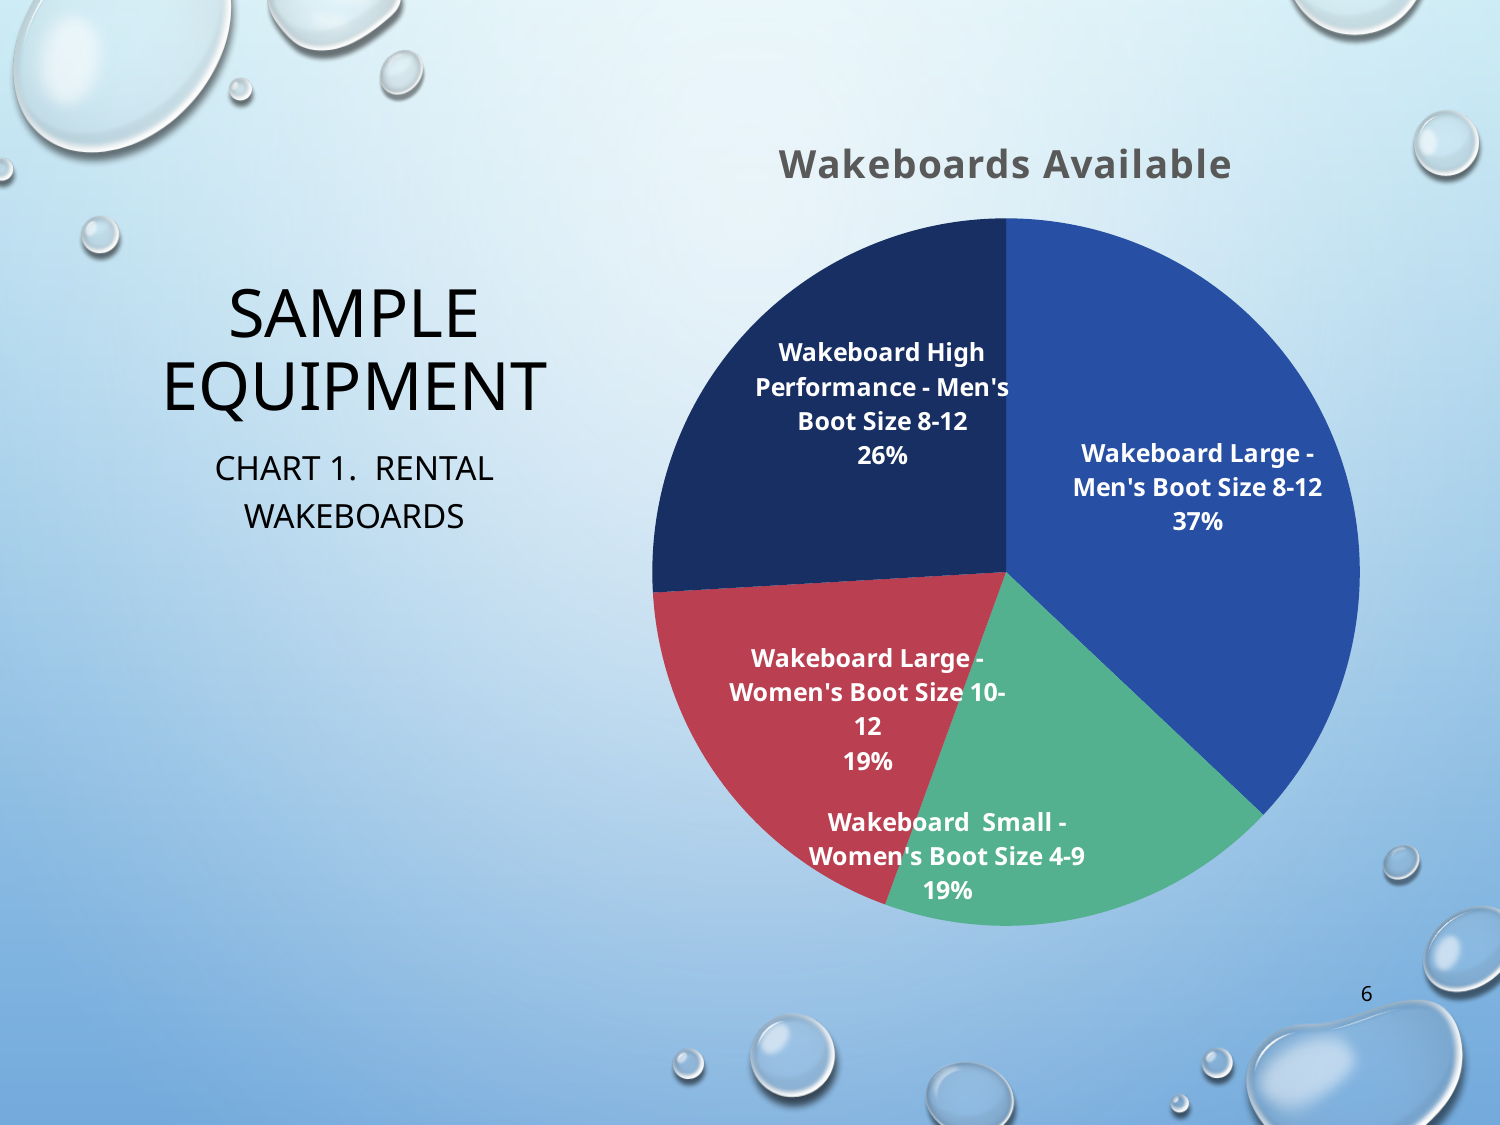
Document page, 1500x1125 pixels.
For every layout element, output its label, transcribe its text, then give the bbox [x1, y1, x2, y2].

title Sample Equipment [112, 99, 597, 431]
picture [0, 0, 1500, 1125]
list Chart 1. Rental Wakeboards [112, 431, 597, 950]
chart [624, 99, 1388, 951]
slide_number 6 [1293, 965, 1388, 1025]
